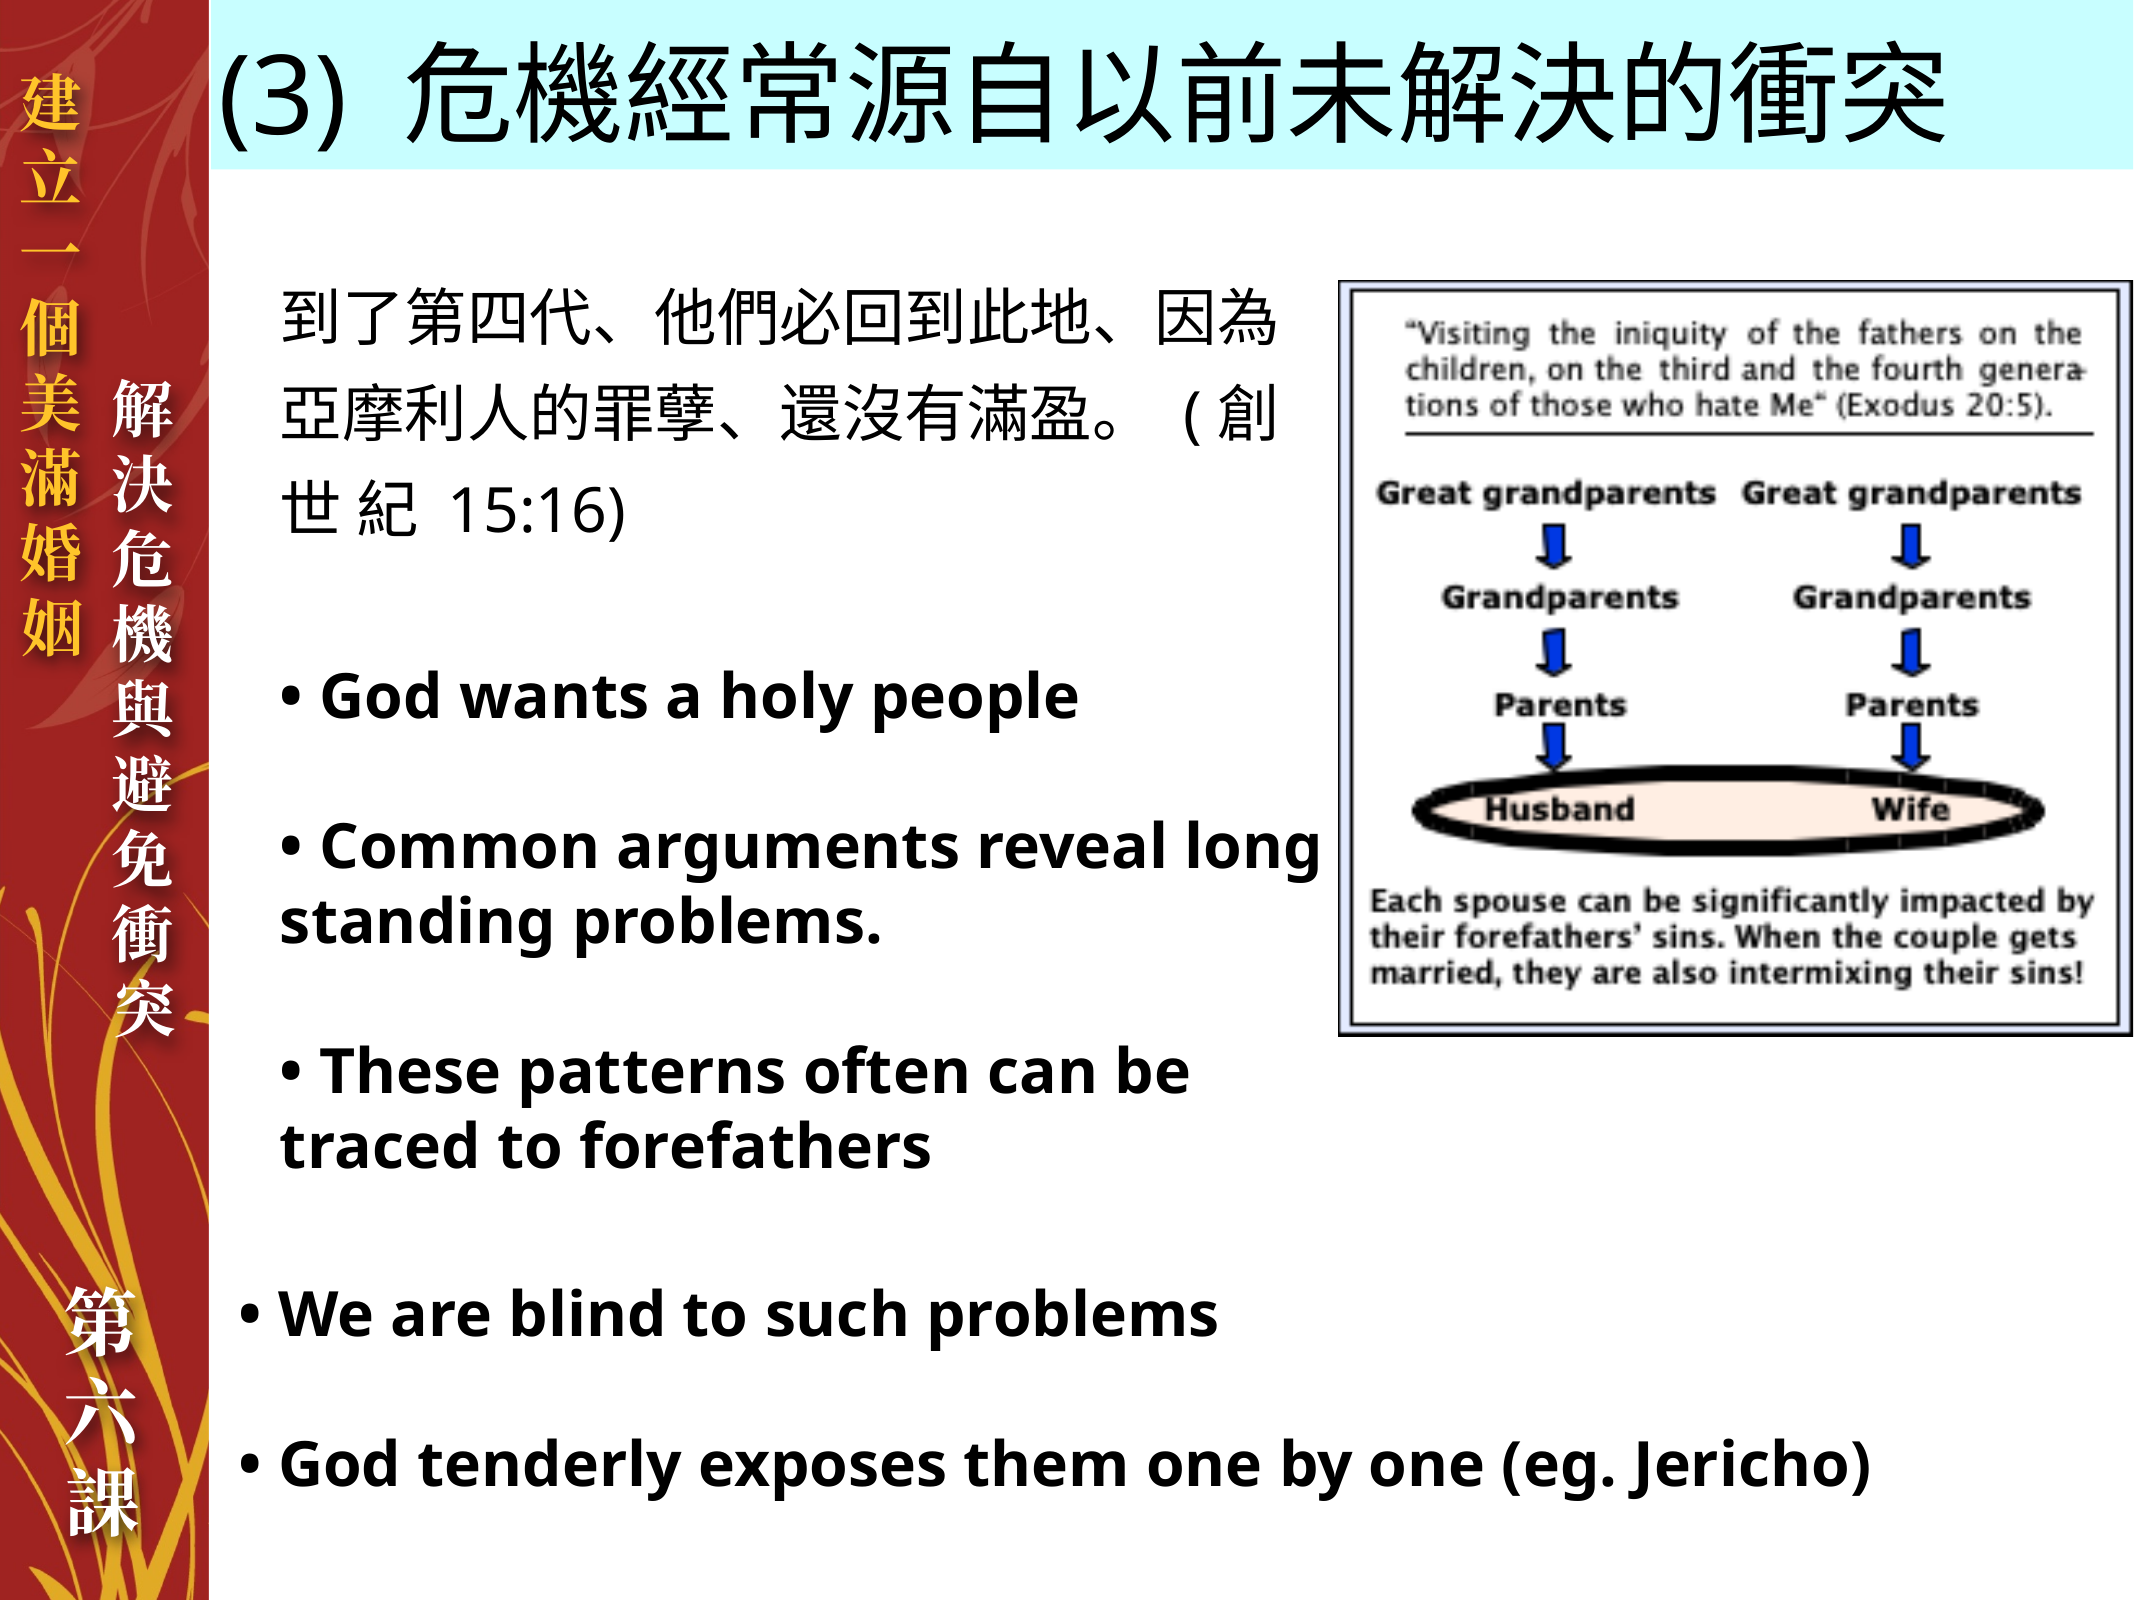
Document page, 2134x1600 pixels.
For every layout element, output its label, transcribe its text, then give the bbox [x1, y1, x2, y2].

picture [0, 0, 208, 1600]
text_box • We are blind to such problems • God tenderly exposes them one by one (eg. Jericho) [229, 1265, 2087, 1508]
picture [1338, 280, 2134, 1037]
text_box • God wants a holy people • Common arguments reveal long standing problems. • These patterns often can be traced to forefathers [271, 647, 1349, 1190]
text_box [211, 0, 2134, 170]
text_box 到了第四代、他們必回到此地、因為亞摩利人的罪孽、還沒有滿盈。 (創 世 紀 15:16) [271, 249, 1304, 554]
text_box (3) 危機經常源自以前未解決的衝突 [209, 16, 2067, 165]
